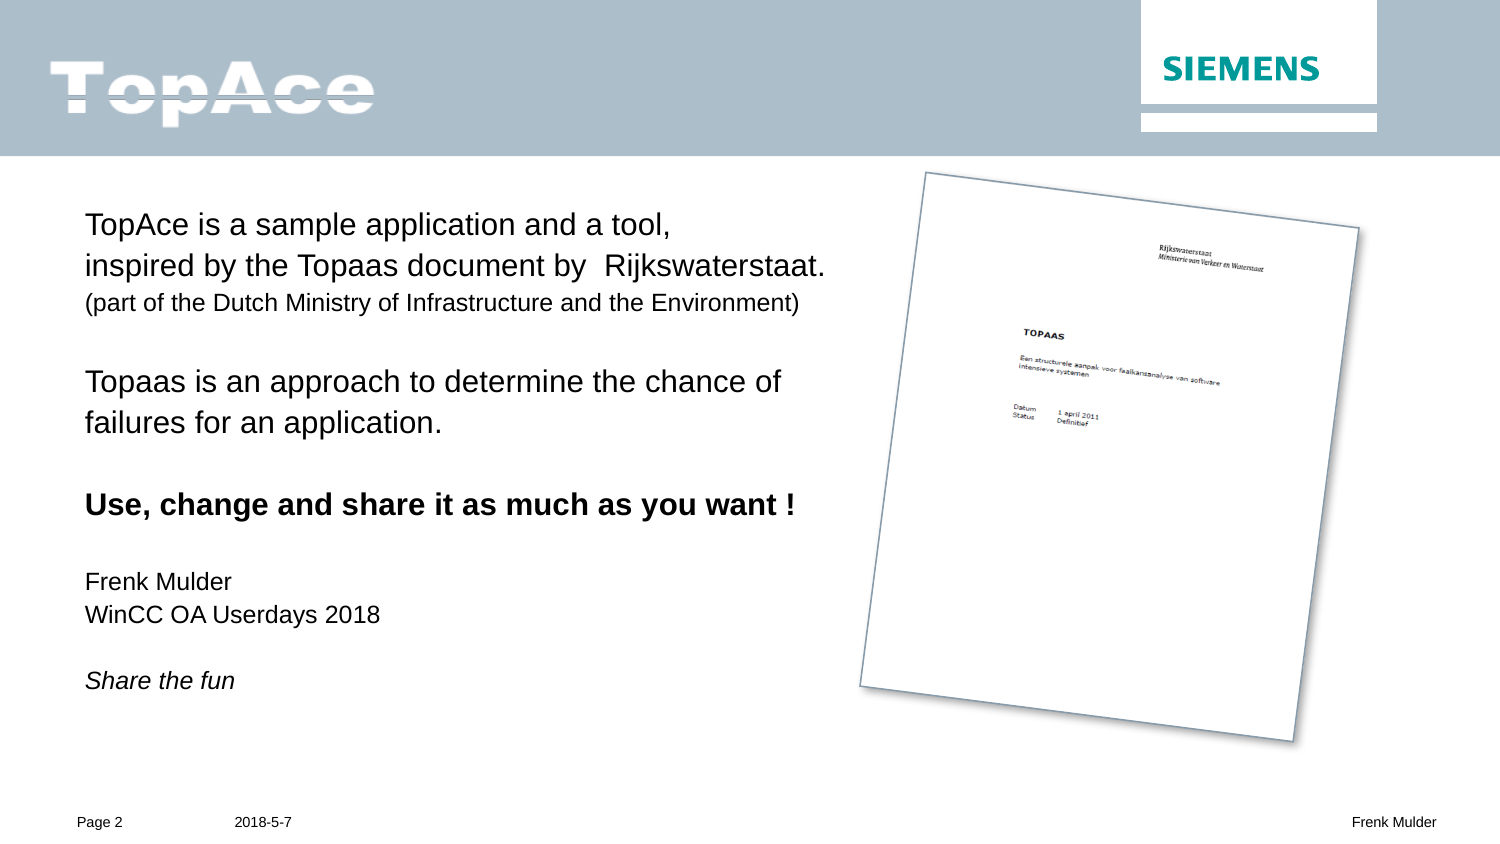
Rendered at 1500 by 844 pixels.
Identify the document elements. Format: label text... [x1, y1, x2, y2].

title [0, 0, 1500, 157]
picture [862, 175, 1357, 740]
text_box TopAce is a sample application and a tool, inspired by the Topaas document by Rijkswaterstaat. (part of the Dutch Ministry of Infrastructure and the Environment) Topaas is an approach to determine the chance of failures for an application. Use, change and share it as much as you want ! Frenk Mulder WinCC OA Userdays 2018 Share the fun [84, 200, 858, 695]
picture [39, 39, 399, 140]
